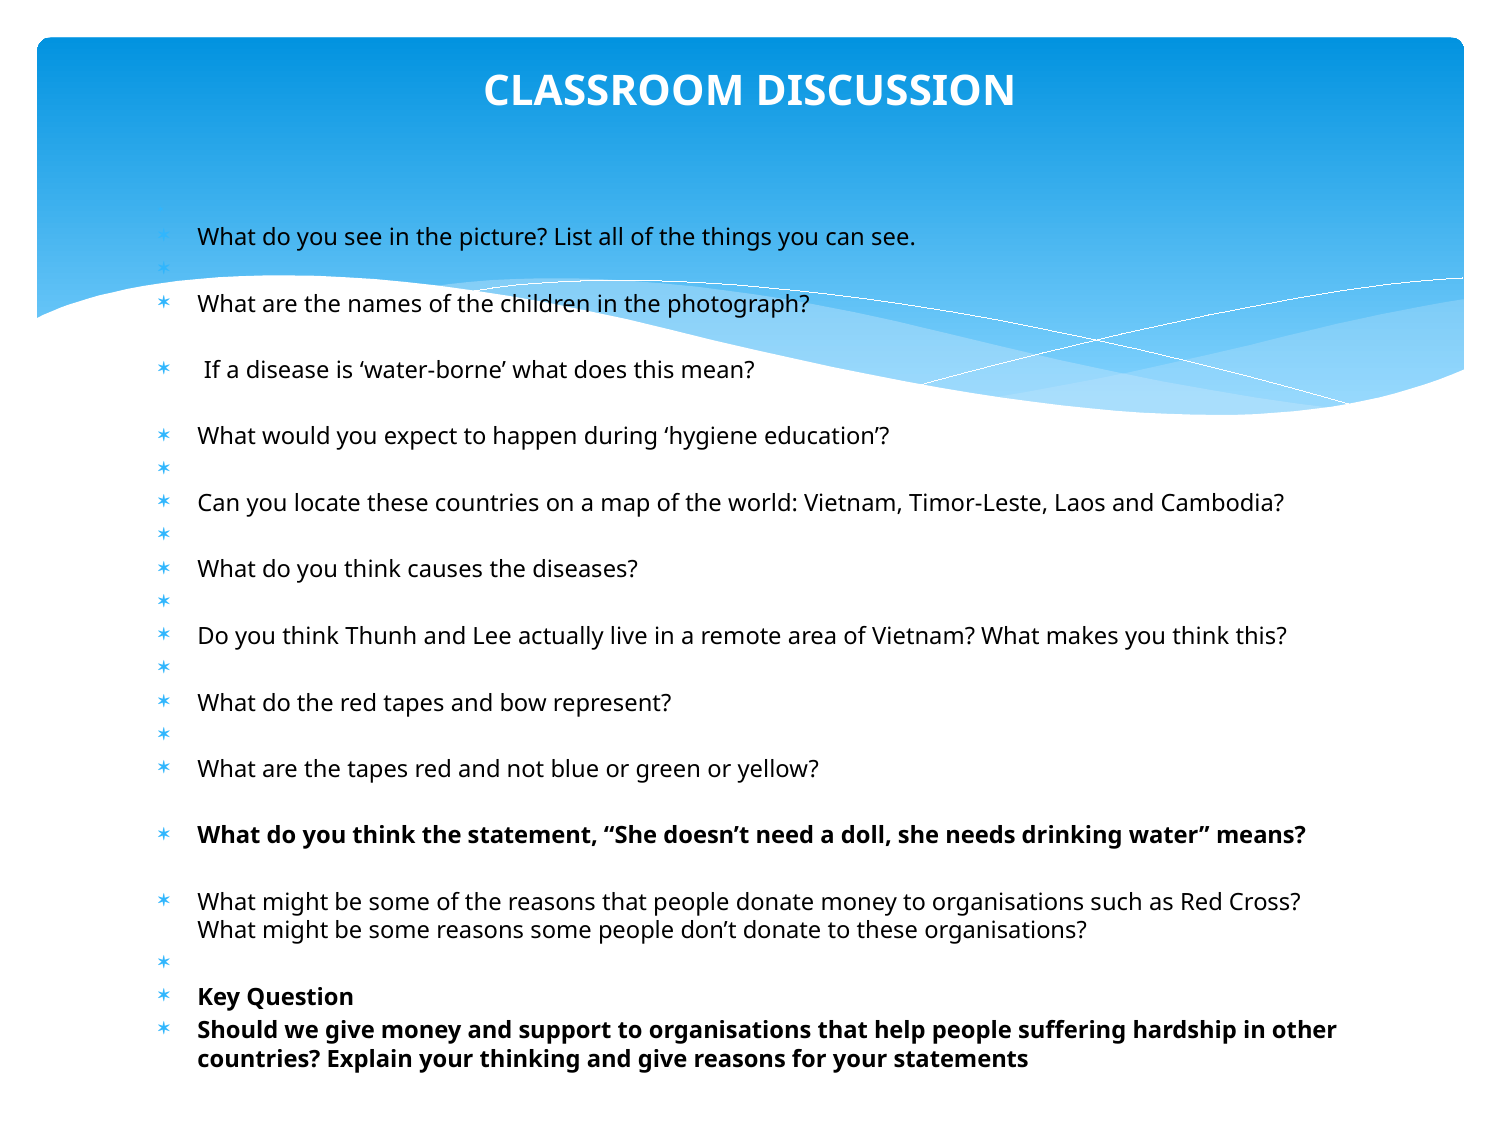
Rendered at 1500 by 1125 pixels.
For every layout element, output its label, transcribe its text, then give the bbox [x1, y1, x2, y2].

title CLASSROOM DISCUSSION [75, 55, 1425, 173]
list What do you see in the picture? List all of the things you can see. What are the names of the children in the photograph? If a disease is ‘water-borne’ what does this mean? What would you expect to happen during ‘hygiene education’? Can you locate these countries on a map of the world: Vietnam, Timor-Leste, Laos and Cambodia? What do you think causes the diseases? Do you think Thunh and Lee actually live in a remote area of Vietnam? What makes you think this? What do the red tapes and bow represent? What are the tapes red and not blue or green or yellow? What do you think the statement, “She doesn’t need a doll, she needs drinking water” means? What might be some of the reasons that people donate money to organisations such as Red Cross? What might be some reasons some people don’t donate to these organisations? Key Question Should we give money and support to organisations that help people suffering hardship in other countries? Explain your thinking and give reasons for your statements [143, 196, 1359, 1125]
